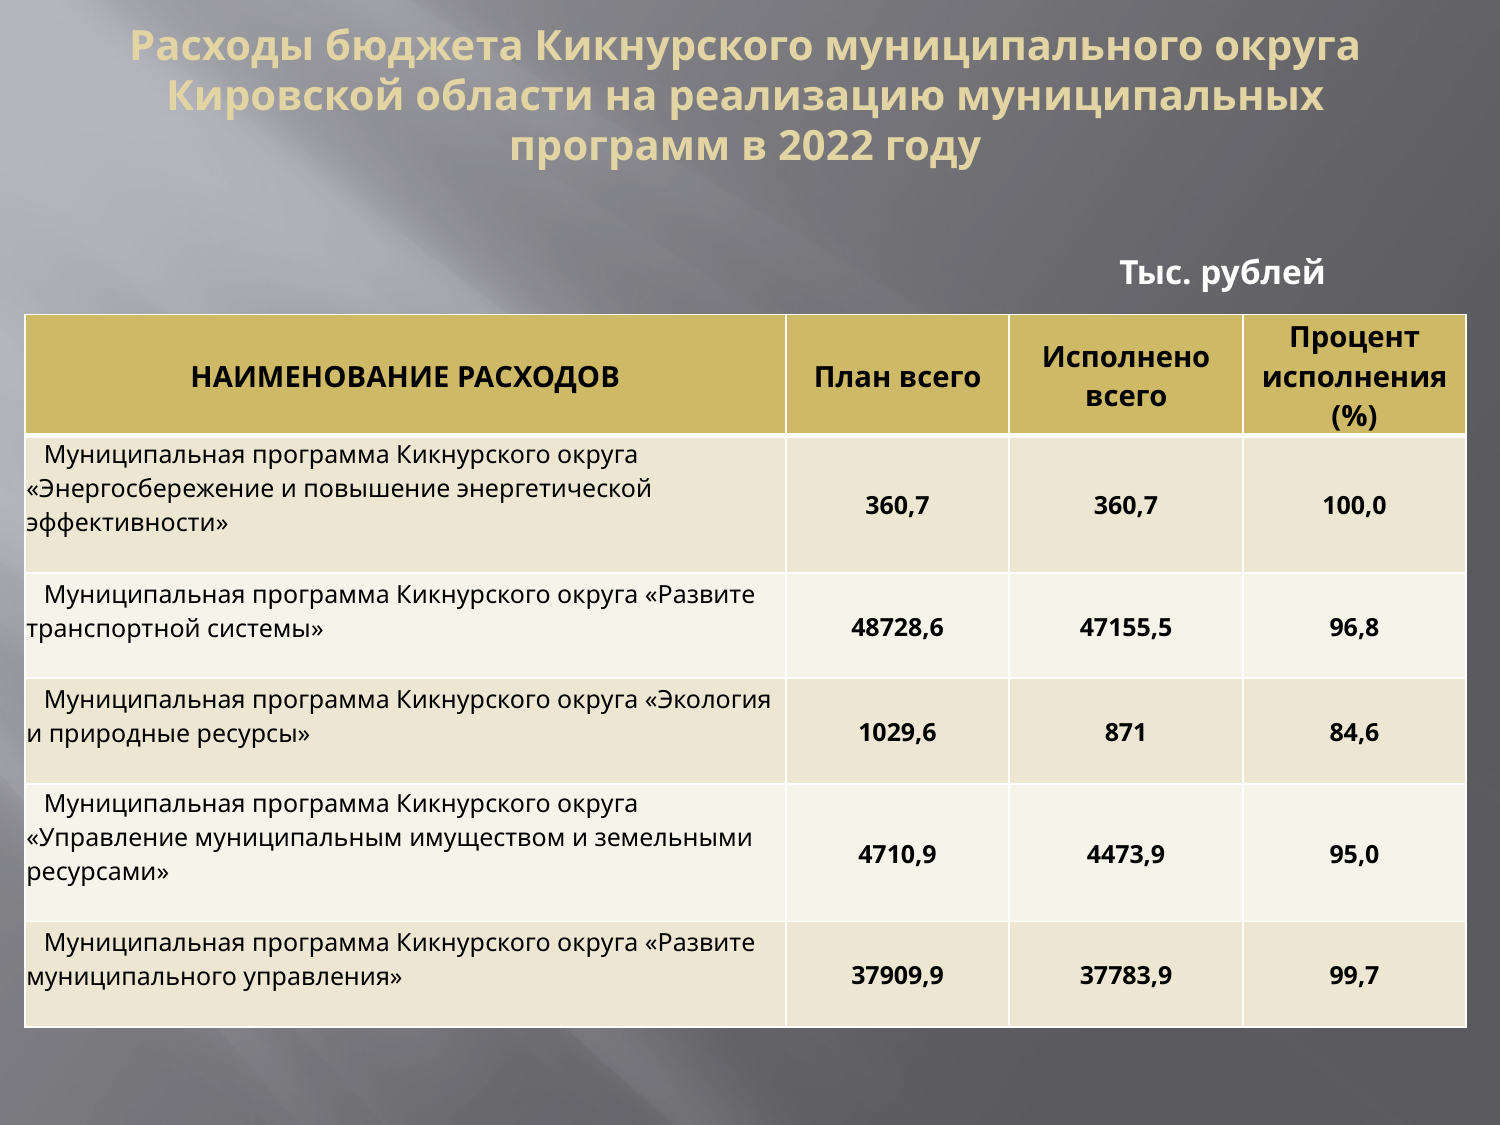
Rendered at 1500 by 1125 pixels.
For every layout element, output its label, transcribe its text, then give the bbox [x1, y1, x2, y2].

table_cell 48728,6 [787, 574, 1008, 677]
table_header Исполнено всего [1010, 315, 1242, 433]
table_cell 100,0 [1244, 438, 1465, 572]
table_cell Муниципальная программа Кикнурского округа «Развите муниципального управления» [26, 922, 785, 1026]
table_header НАИМЕНОВАНИЕ РАСХОДОВ [26, 315, 785, 433]
title Расходы бюджета Кикнурского муниципального округа Кировской области на реализацию муниципальных программ в 2022 году [70, 0, 1421, 188]
table_cell 47155,5 [1010, 574, 1242, 677]
table_cell Муниципальная программа Кикнурского округа «Экология и природные ресурсы» [26, 679, 785, 783]
table_cell 99,7 [1244, 922, 1465, 1026]
table_cell 360,7 [1010, 438, 1242, 572]
table_cell 871 [1010, 679, 1242, 783]
table_cell 84,6 [1244, 679, 1465, 783]
table_header План всего [787, 315, 1008, 433]
table_cell Муниципальная программа Кикнурского округа «Управление муниципальным имуществом и земельными ресурсами» [26, 785, 785, 921]
table_cell 37909,9 [787, 922, 1008, 1026]
table_cell 96,8 [1244, 574, 1465, 677]
table_cell Муниципальная программа Кикнурского округа «Энергосбережение и повышение энергетической эффективности» [26, 438, 785, 572]
table_cell 4473,9 [1010, 785, 1242, 921]
table_cell 95,0 [1244, 785, 1465, 921]
table_cell Муниципальная программа Кикнурского округа «Развите транспортной системы» [26, 574, 785, 677]
table_cell 4710,9 [787, 785, 1008, 921]
text_box Тыс. рублей [1104, 243, 1341, 299]
table_cell 37783,9 [1010, 922, 1242, 1026]
table_cell 1029,6 [787, 679, 1008, 783]
table_cell 360,7 [787, 438, 1008, 572]
table_header Процент исполнения (%) [1244, 315, 1465, 433]
